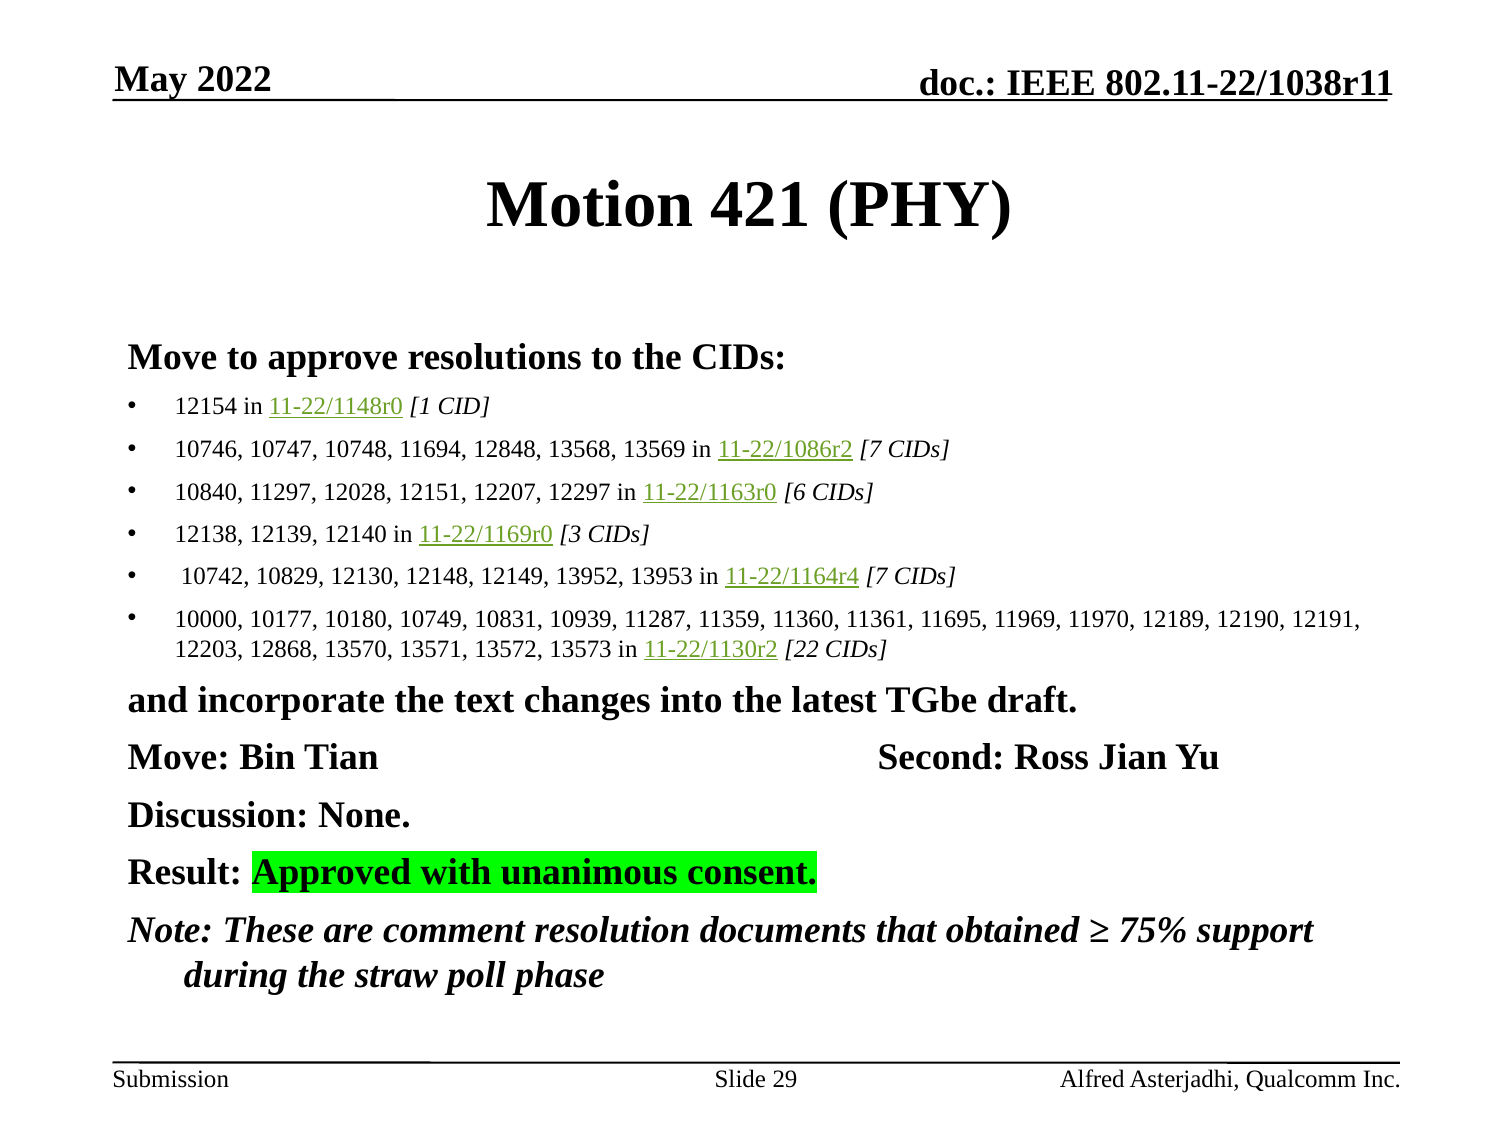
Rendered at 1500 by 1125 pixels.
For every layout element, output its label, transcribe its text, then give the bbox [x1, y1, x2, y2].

title Motion 421 (PHY) [112, 112, 1388, 288]
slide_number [114, 54, 423, 100]
slide_number Slide 29 [712, 1061, 800, 1123]
footer Alfred Asterjadhi, Qualcomm Inc. [878, 1061, 1402, 1093]
list Move to approve resolutions to the CIDs: 12154 in 11-22/1148r0 [1 CID] 10746, 10747, 10748, 11694, 12848, 13568, 13569 in 11-22/1086r2 [7 CIDs] 10840, 11297, 12028, 12151, 12207, 12297 in 11-22/1163r0 [6 CIDs] 12138, 12139, 12140 in 11-22/1169r0 [3 CIDs] 10742, 10829, 12130, 12148, 12149, 13952, 13953 in 11-22/1164r4 [7 CIDs] 10000, 10177, 10180, 10749, 10831, 10939, 11287, 11359, 11360, 11361, 11695, 11969, 11970, 12189, 12190, 12191, 12203, 12868, 13570, 13571, 13572, 13573 in 11-22/1130r2 [22 CIDs] and incorporate the text changes into the latest TGbe draft. Move: Bin Tian Second: Ross Jian Yu Discussion: None. Result: Approved with unanimous consent. Note: These are comment resolution documents that obtained ≥ 75% support during the straw poll phase [112, 324, 1388, 1063]
